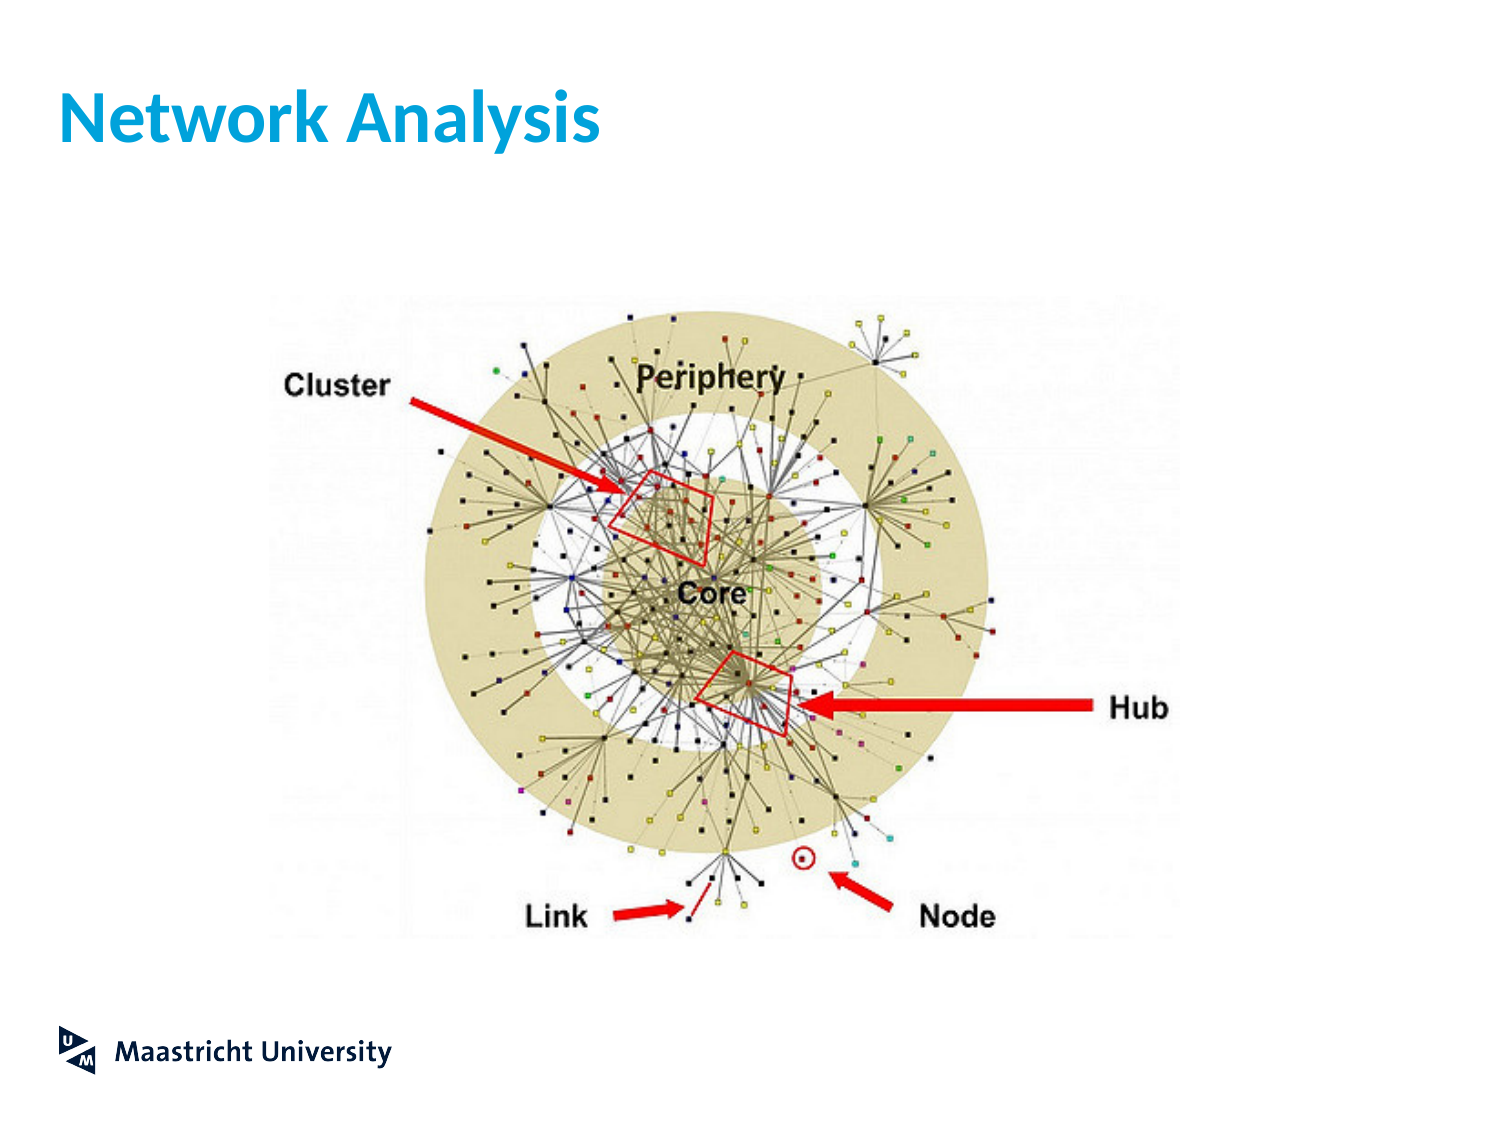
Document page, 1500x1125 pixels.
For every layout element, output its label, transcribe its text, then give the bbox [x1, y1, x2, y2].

picture [269, 294, 1180, 939]
picture [59, 1012, 405, 1096]
title Network Analysis [59, 67, 1425, 192]
